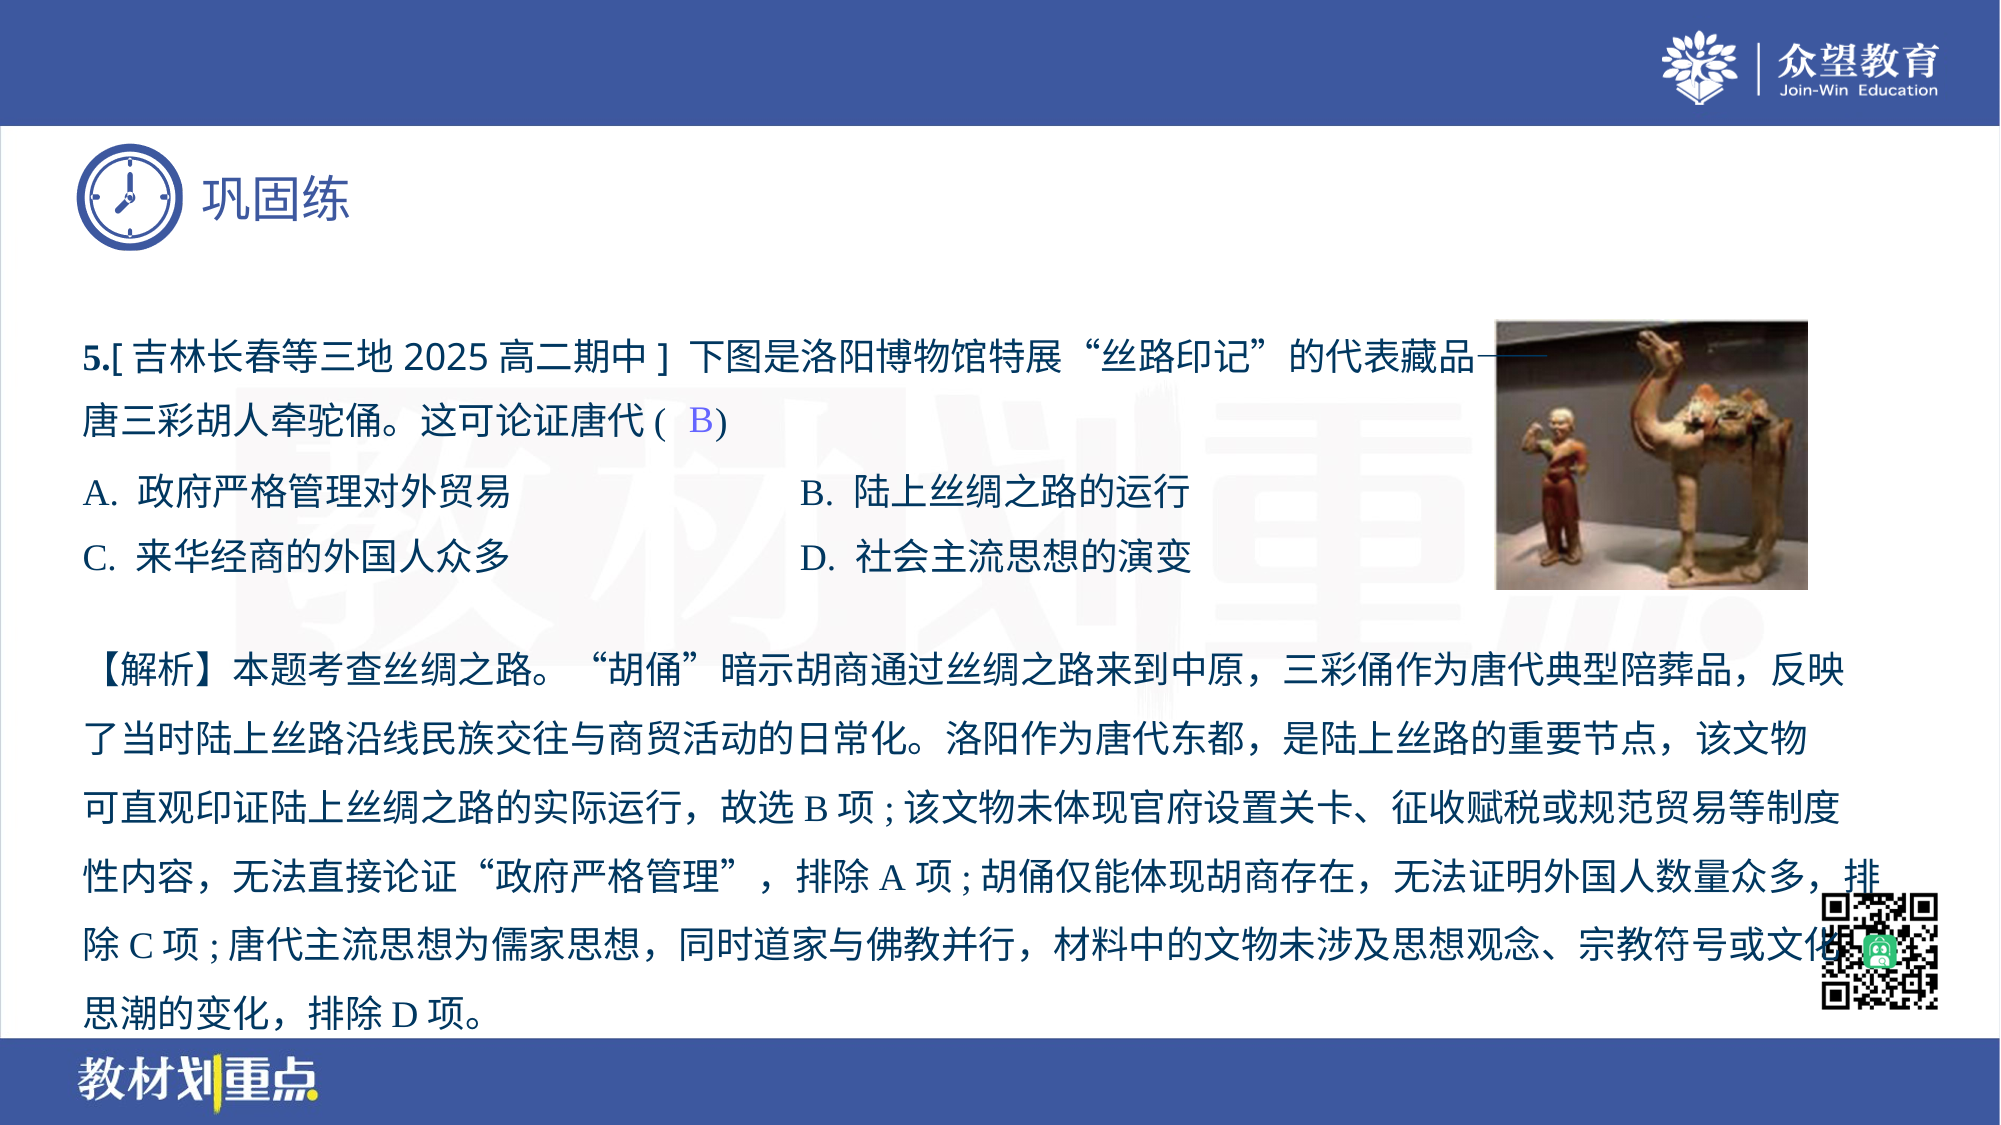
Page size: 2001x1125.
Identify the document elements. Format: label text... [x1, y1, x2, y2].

text_box B [675, 375, 728, 434]
text_box 5.[吉林长春等三地2025高二期中] 下图是洛阳博物馆特展“丝路印记”的代表藏品—— 唐三彩胡人牵驼俑。这可论证唐代( ) [82, 308, 1482, 436]
text_box A. 政府严格管理对外贸易 B. 陆上丝绸之路的运行 C. 来华经商的外国人众多 D. 社会主流思想的演变 [82, 444, 1482, 571]
picture [0, 0, 2000, 1125]
text_box 【解析】本题考查丝绸之路。“胡俑”暗示胡商通过丝绸之路来到中原，三彩俑作为唐代典型陪葬品，反映 了当时陆上丝路沿线民族交往与商贸活动的日常化。洛阳作为唐代东都，是陆上丝路的重要节点，该文物 可直观印证陆上丝绸之路的实际运行，故选B项;该文物未体现官府设置关卡、征收赋税或规范贸易等制度 性内容，无法直接论证“政府严格管理”，排除A项;胡俑仅能体现胡商存在，无法证明外国人数量众多，排 除C项;唐代主流思想为儒家思想，同时道家与佛教并行，材料中的文物未涉及思想观念、宗教符号或文化 思潮的变化，排除D项。 [82, 622, 1817, 956]
